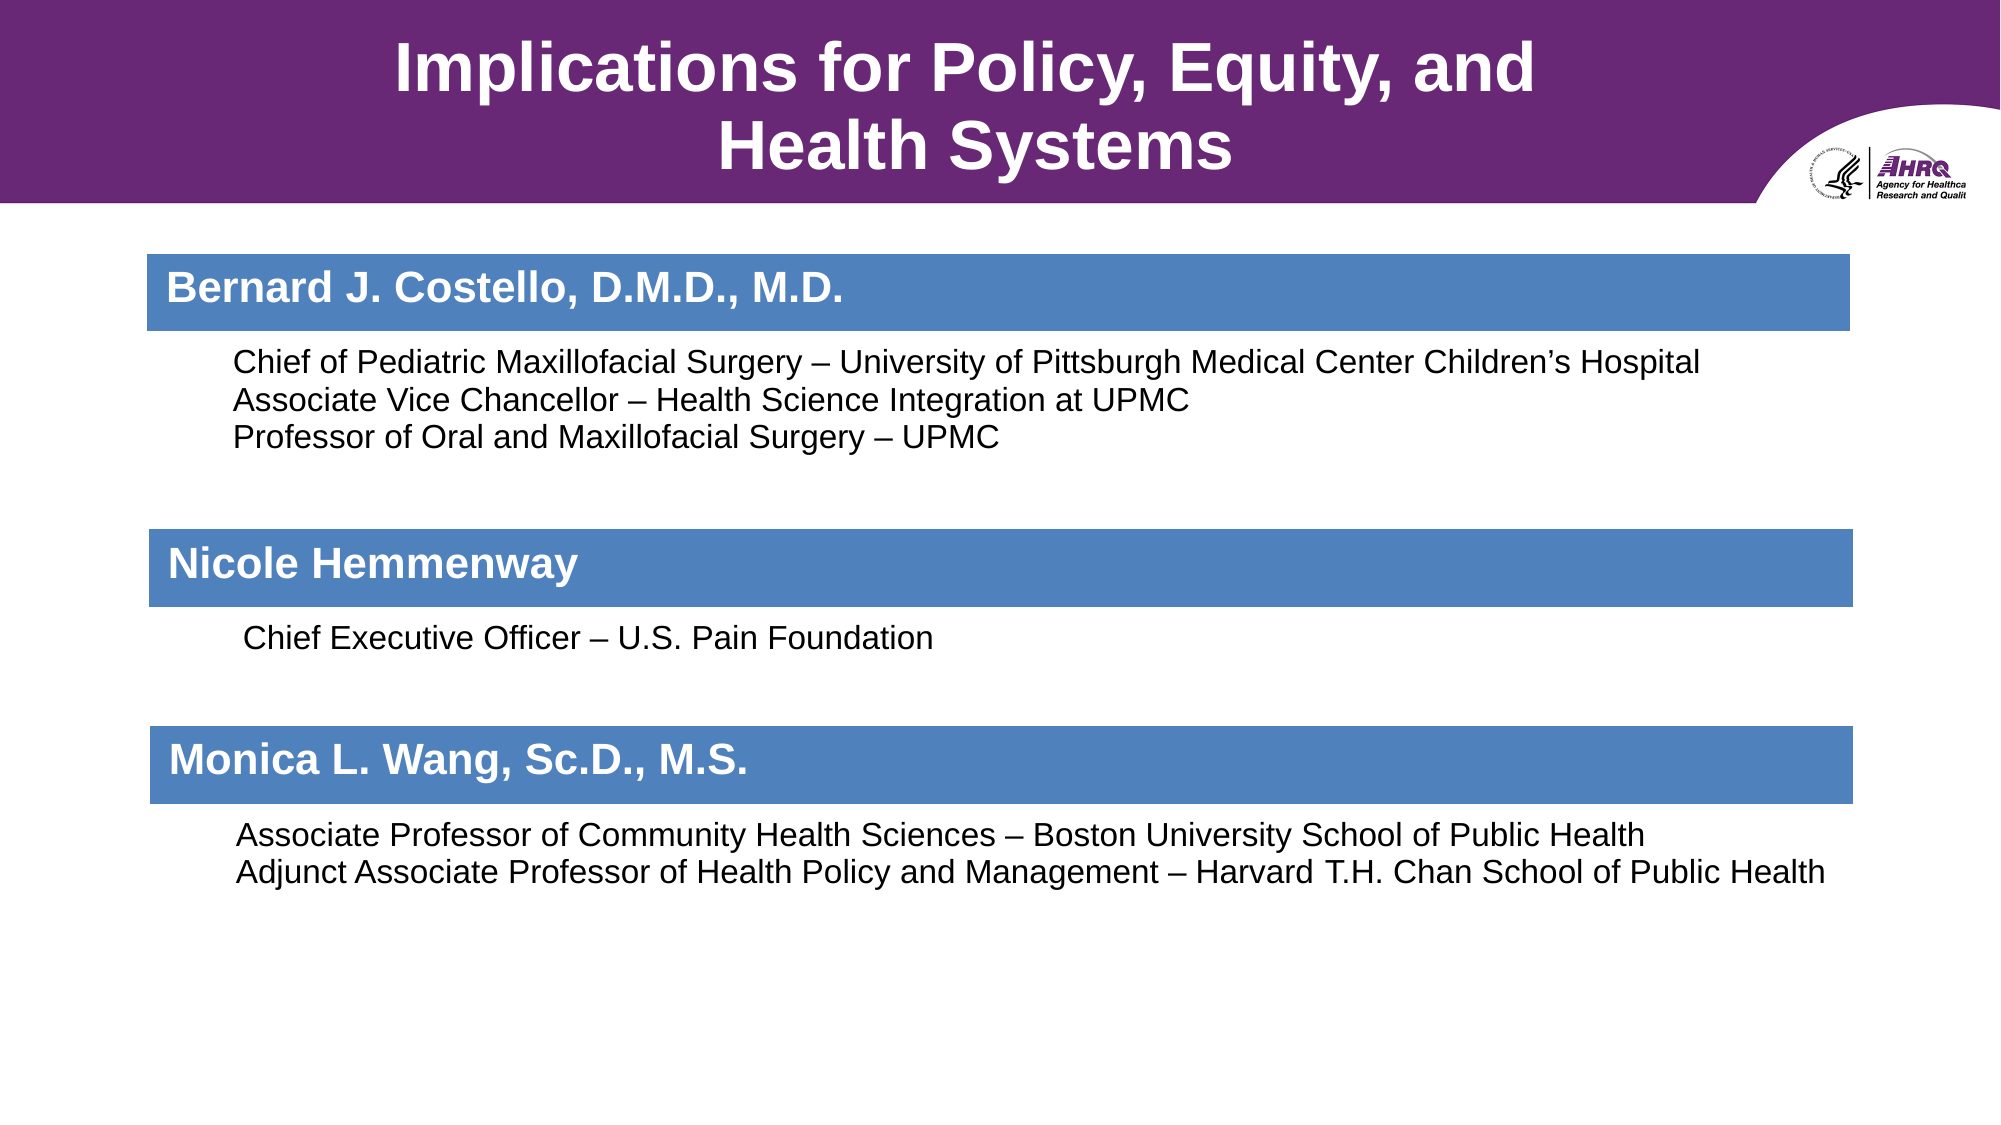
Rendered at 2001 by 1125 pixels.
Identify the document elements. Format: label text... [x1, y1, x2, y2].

table_header Monica L. Wang, Sc.D., M.S. [150, 726, 1853, 804]
table_header Nicole Hemmenway [149, 529, 1853, 607]
title Implications for Policy, Equity, and Health Systems [146, 15, 1807, 199]
picture [0, 0, 2001, 1125]
table_cell Associate Professor of Community Health Sciences – Boston University School of Public Health Adjunct Associate Professor of Health Policy and Management – Harvard T.H. Chan School of Public Health [150, 809, 1853, 985]
table_header Bernard J. Costello, D.M.D., M.D. [147, 254, 1850, 331]
table_cell Chief Executive Officer – U.S. Pain Foundation [149, 612, 1853, 685]
table_cell Chief of Pediatric Maxillofacial Surgery – University of Pittsburgh Medical Center Children’s Hospital Associate Vice Chancellor – Health Science Integration at UPMC Professor of Oral and Maxillofacial Surgery – UPMC [147, 337, 1850, 473]
